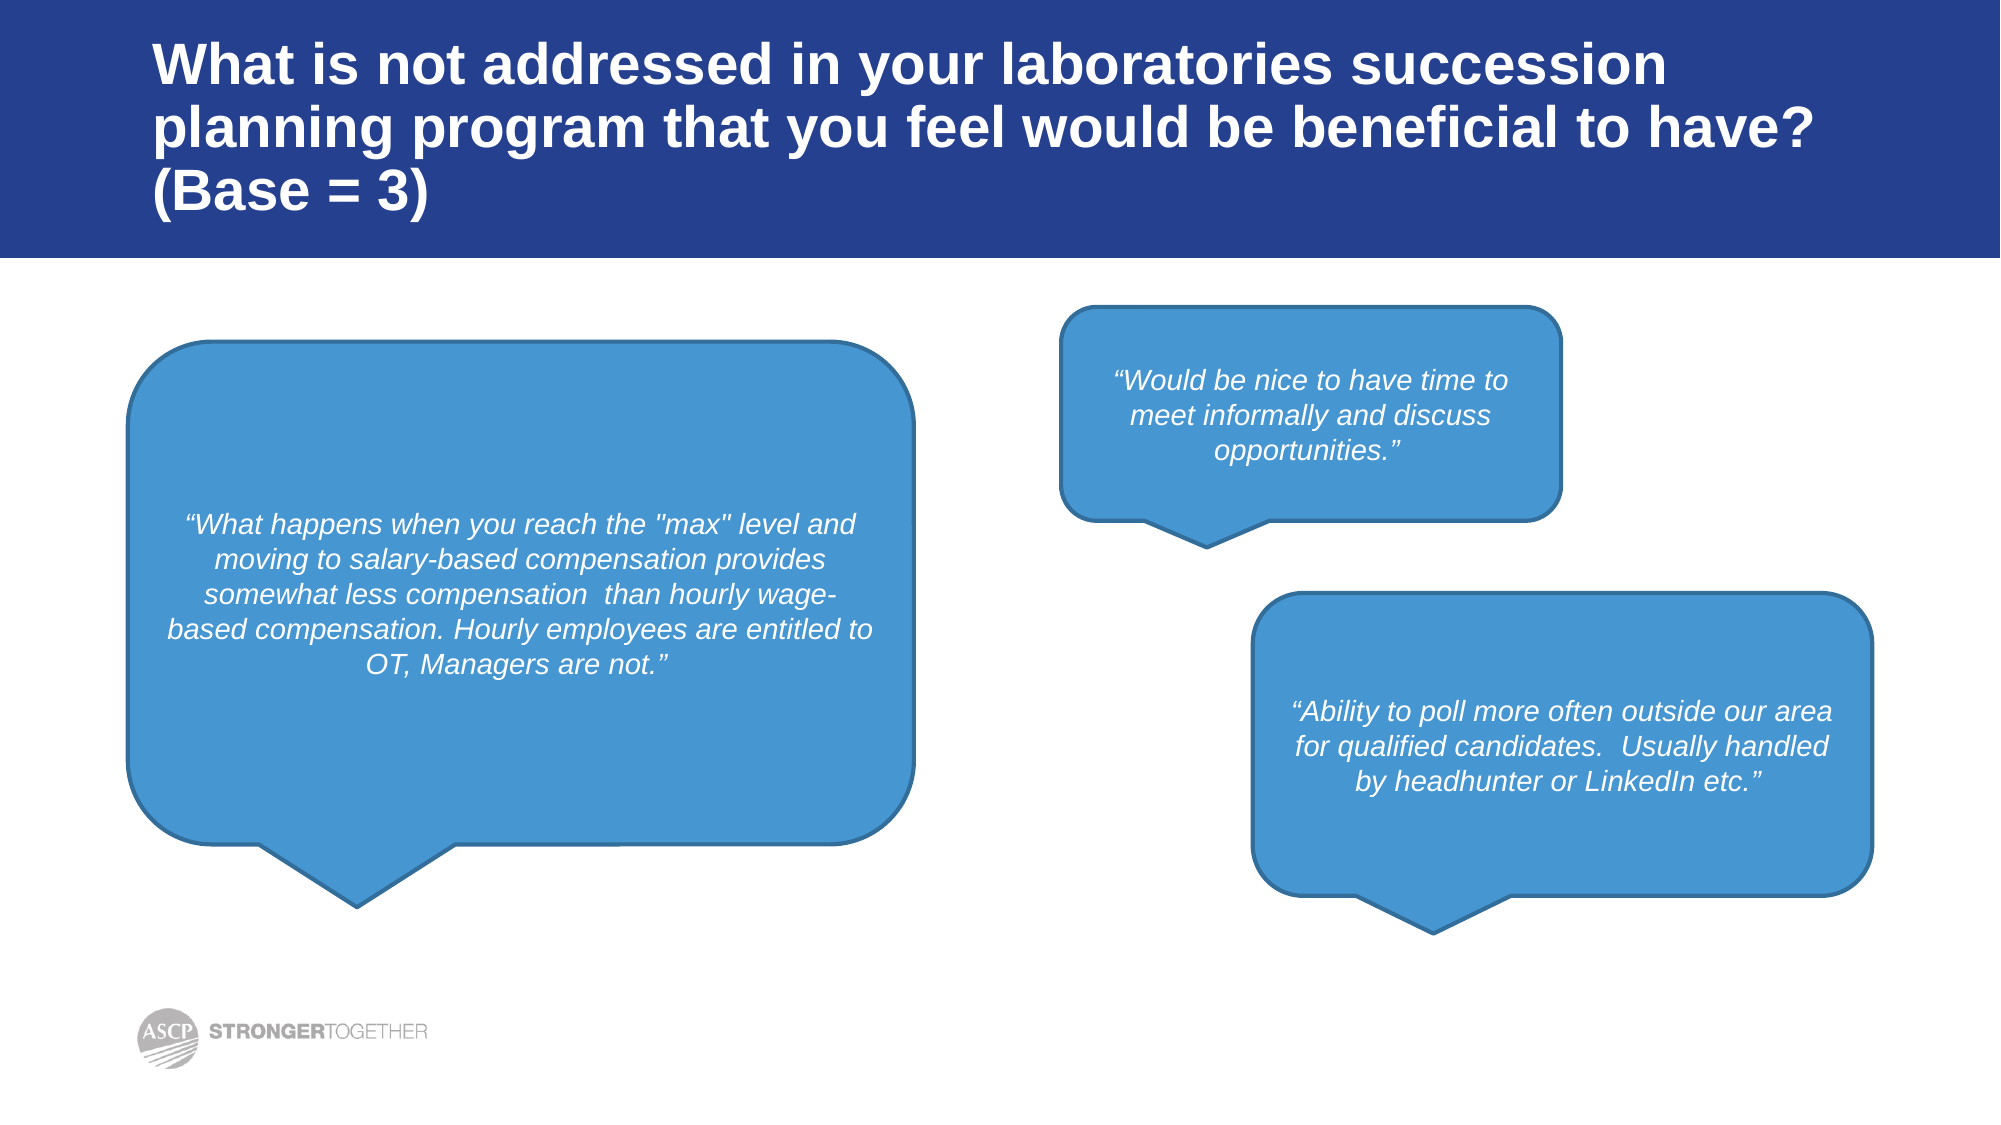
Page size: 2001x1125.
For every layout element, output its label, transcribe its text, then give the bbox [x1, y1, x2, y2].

picture [137, 1008, 427, 1069]
text_box “What happens when you reach the "max" level and moving to salary-based compensation provides somewhat less compensation than hourly wage-based compensation. Hourly employees are entitled to OT, Managers are not.” [125, 339, 916, 910]
text_box “Ability to poll more often outside our area for qualified candidates. Usually handled by headhunter or LinkedIn etc.” [1250, 590, 1875, 936]
title What is not addressed in your laboratories succession planning program that you feel would be beneficial to have? (Base = 3) [137, 27, 1863, 231]
text_box “Would be nice to have time to meet informally and discuss opportunities.” [1058, 304, 1564, 550]
